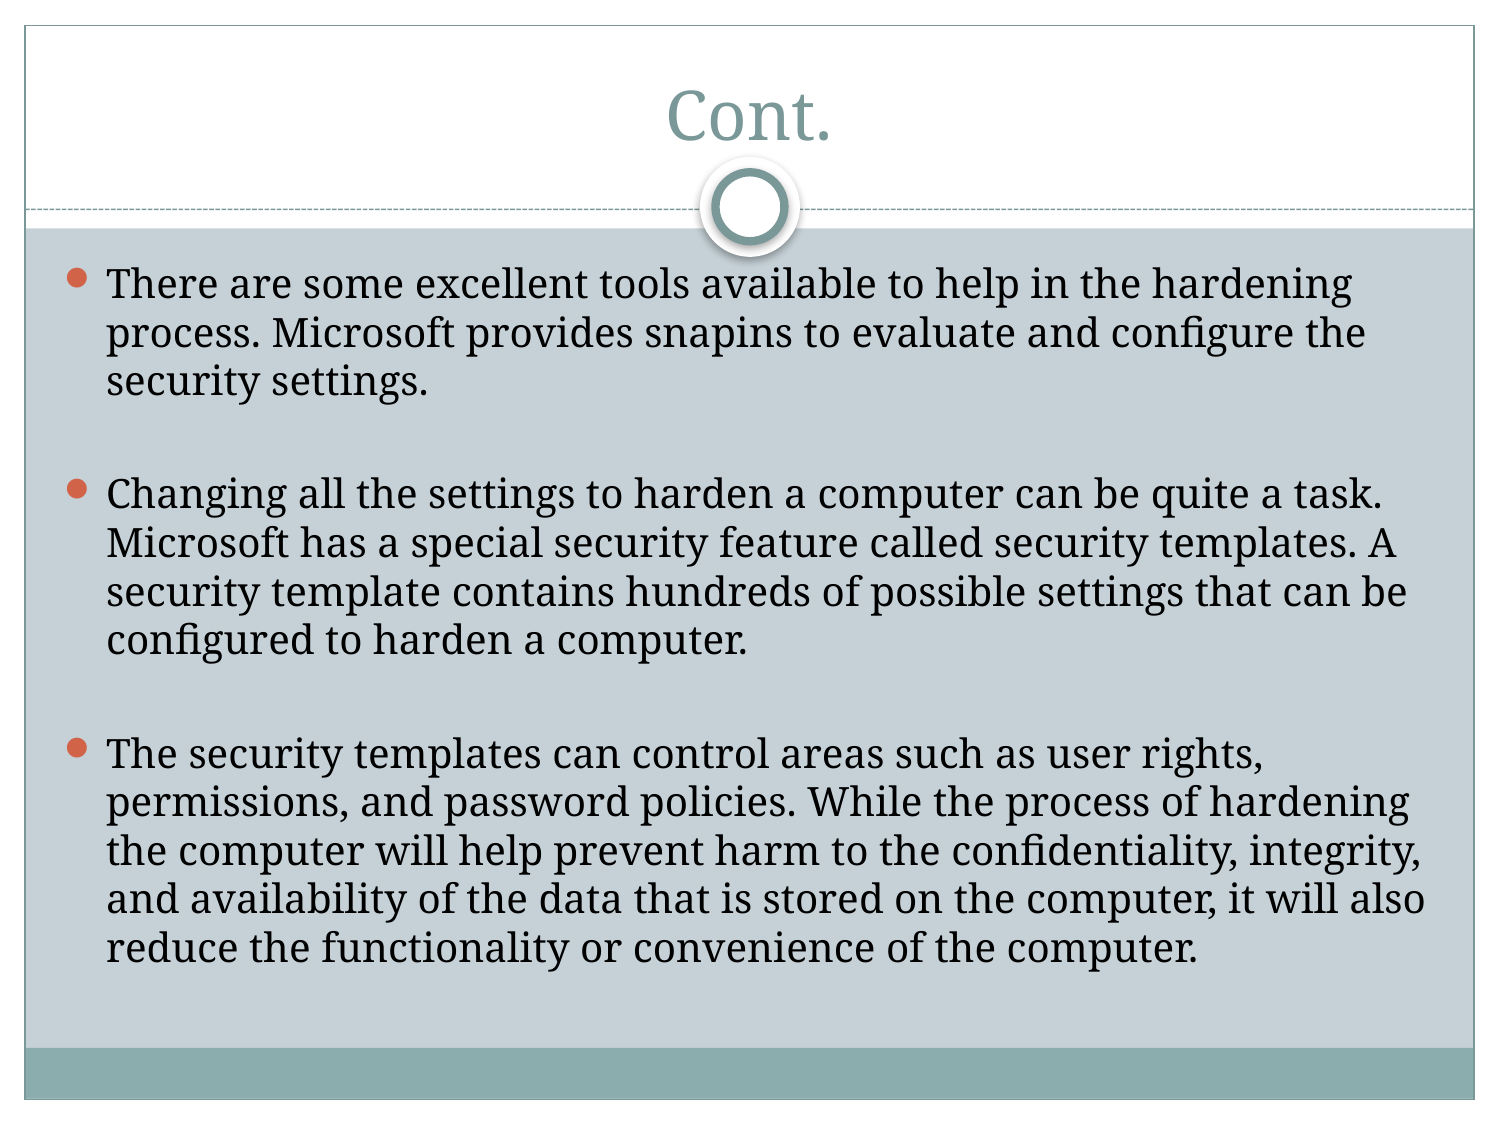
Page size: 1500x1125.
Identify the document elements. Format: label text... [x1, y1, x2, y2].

list There are some excellent tools available to help in the hardening process. Microsoft provides snapins to evaluate and configure the security settings. Changing all the settings to harden a computer can be quite a task. Microsoft has a special security feature called security templates. A security template contains hundreds of possible settings that can be configured to harden a computer. The security templates can control areas such as user rights, permissions, and password policies. While the process of hardening the computer will help prevent harm to the confidentiality, integrity, and availability of the data that is stored on the computer, it will also reduce the functionality or convenience of the computer. [49, 250, 1445, 1001]
title Cont. [49, 37, 1450, 162]
